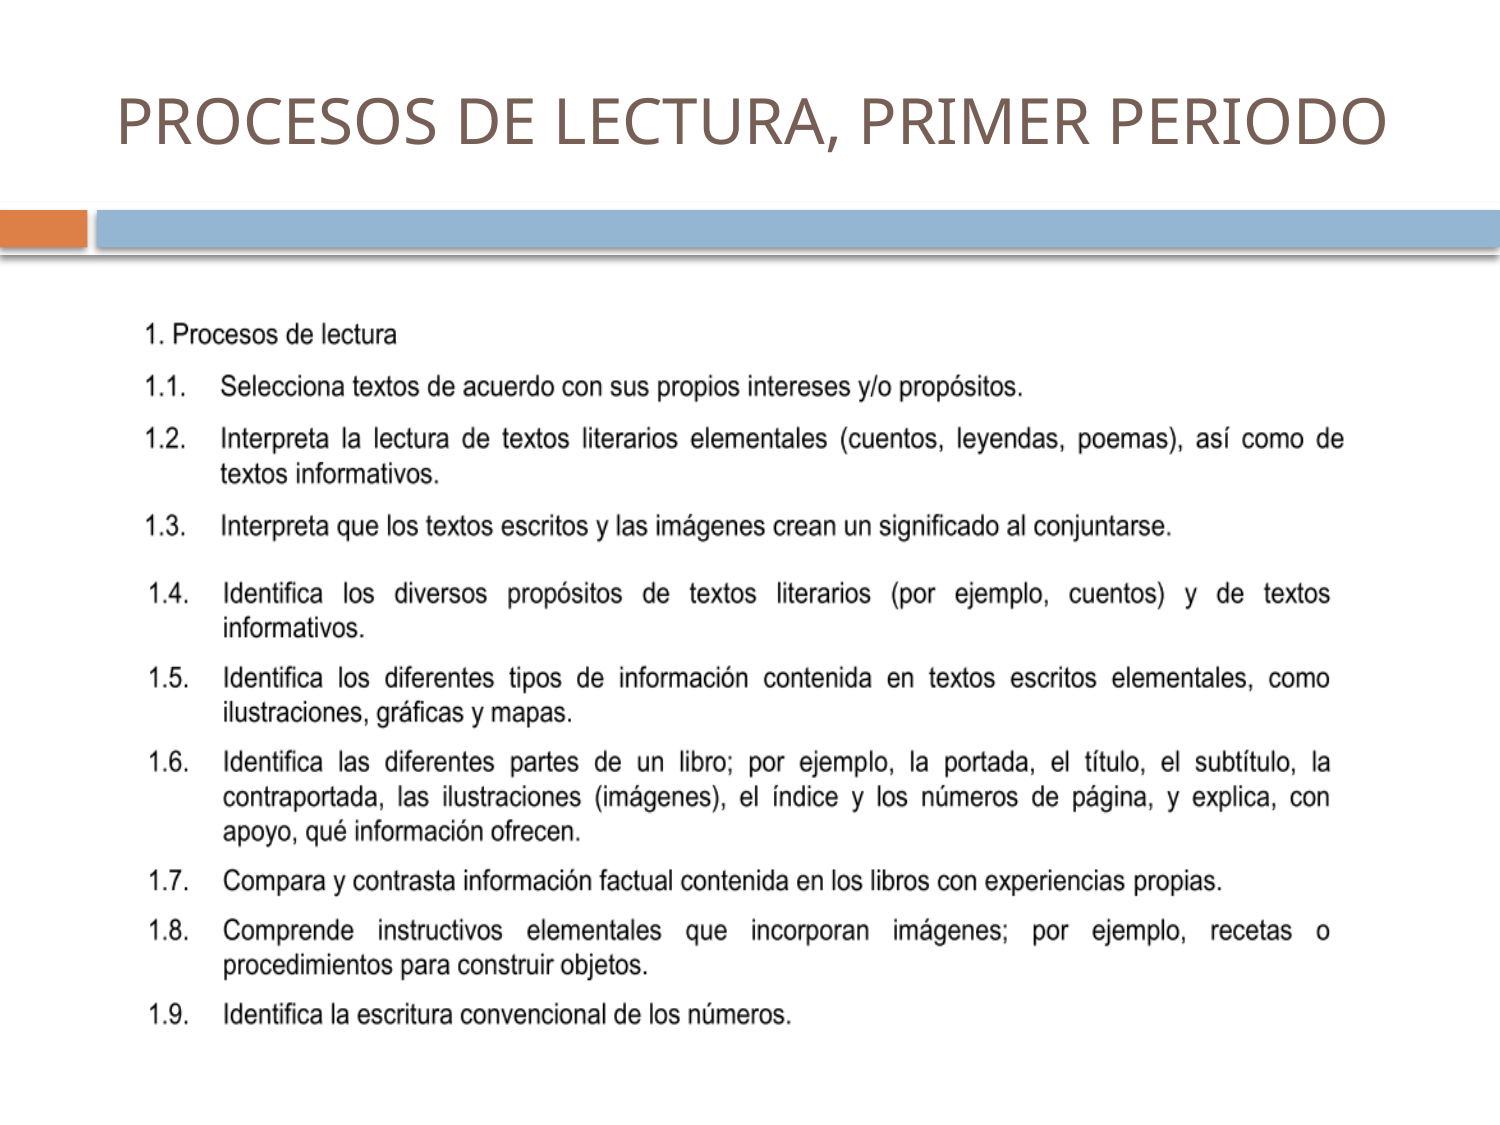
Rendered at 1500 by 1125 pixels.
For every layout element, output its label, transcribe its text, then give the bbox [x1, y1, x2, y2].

title PROCESOS DE LECTURA, PRIMER PERIODO [100, 37, 1438, 200]
picture [99, 314, 1389, 1048]
